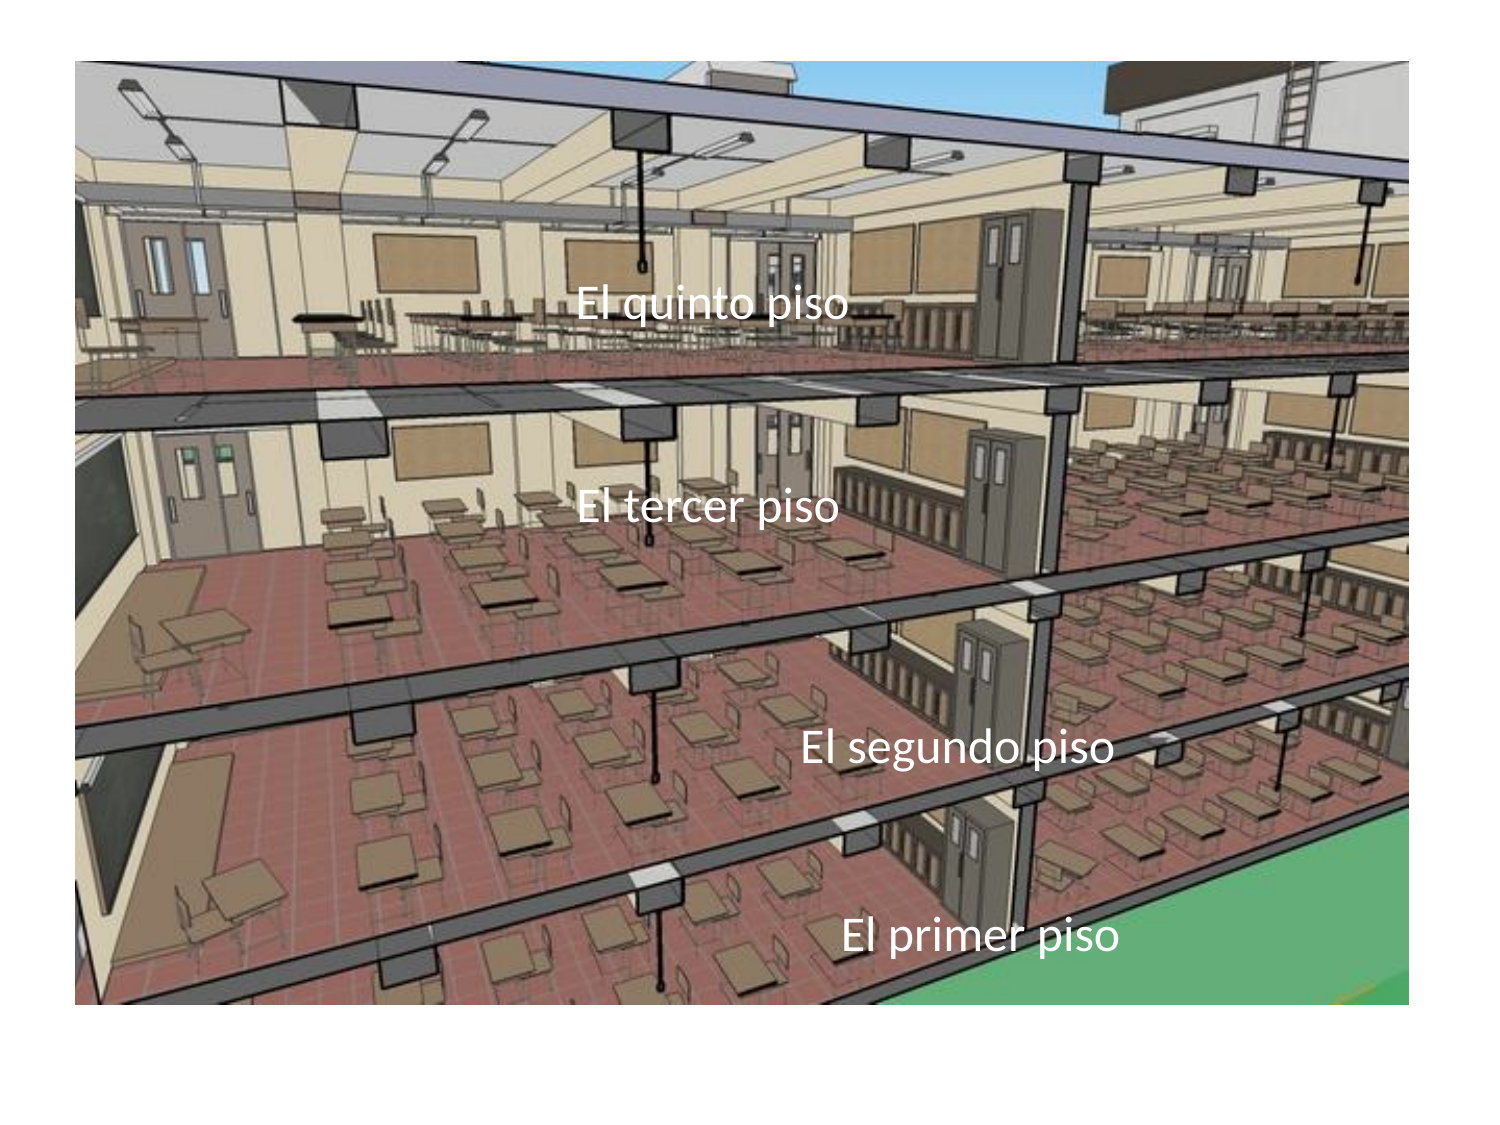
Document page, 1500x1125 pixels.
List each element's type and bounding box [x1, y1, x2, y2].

picture [74, 60, 1409, 1006]
